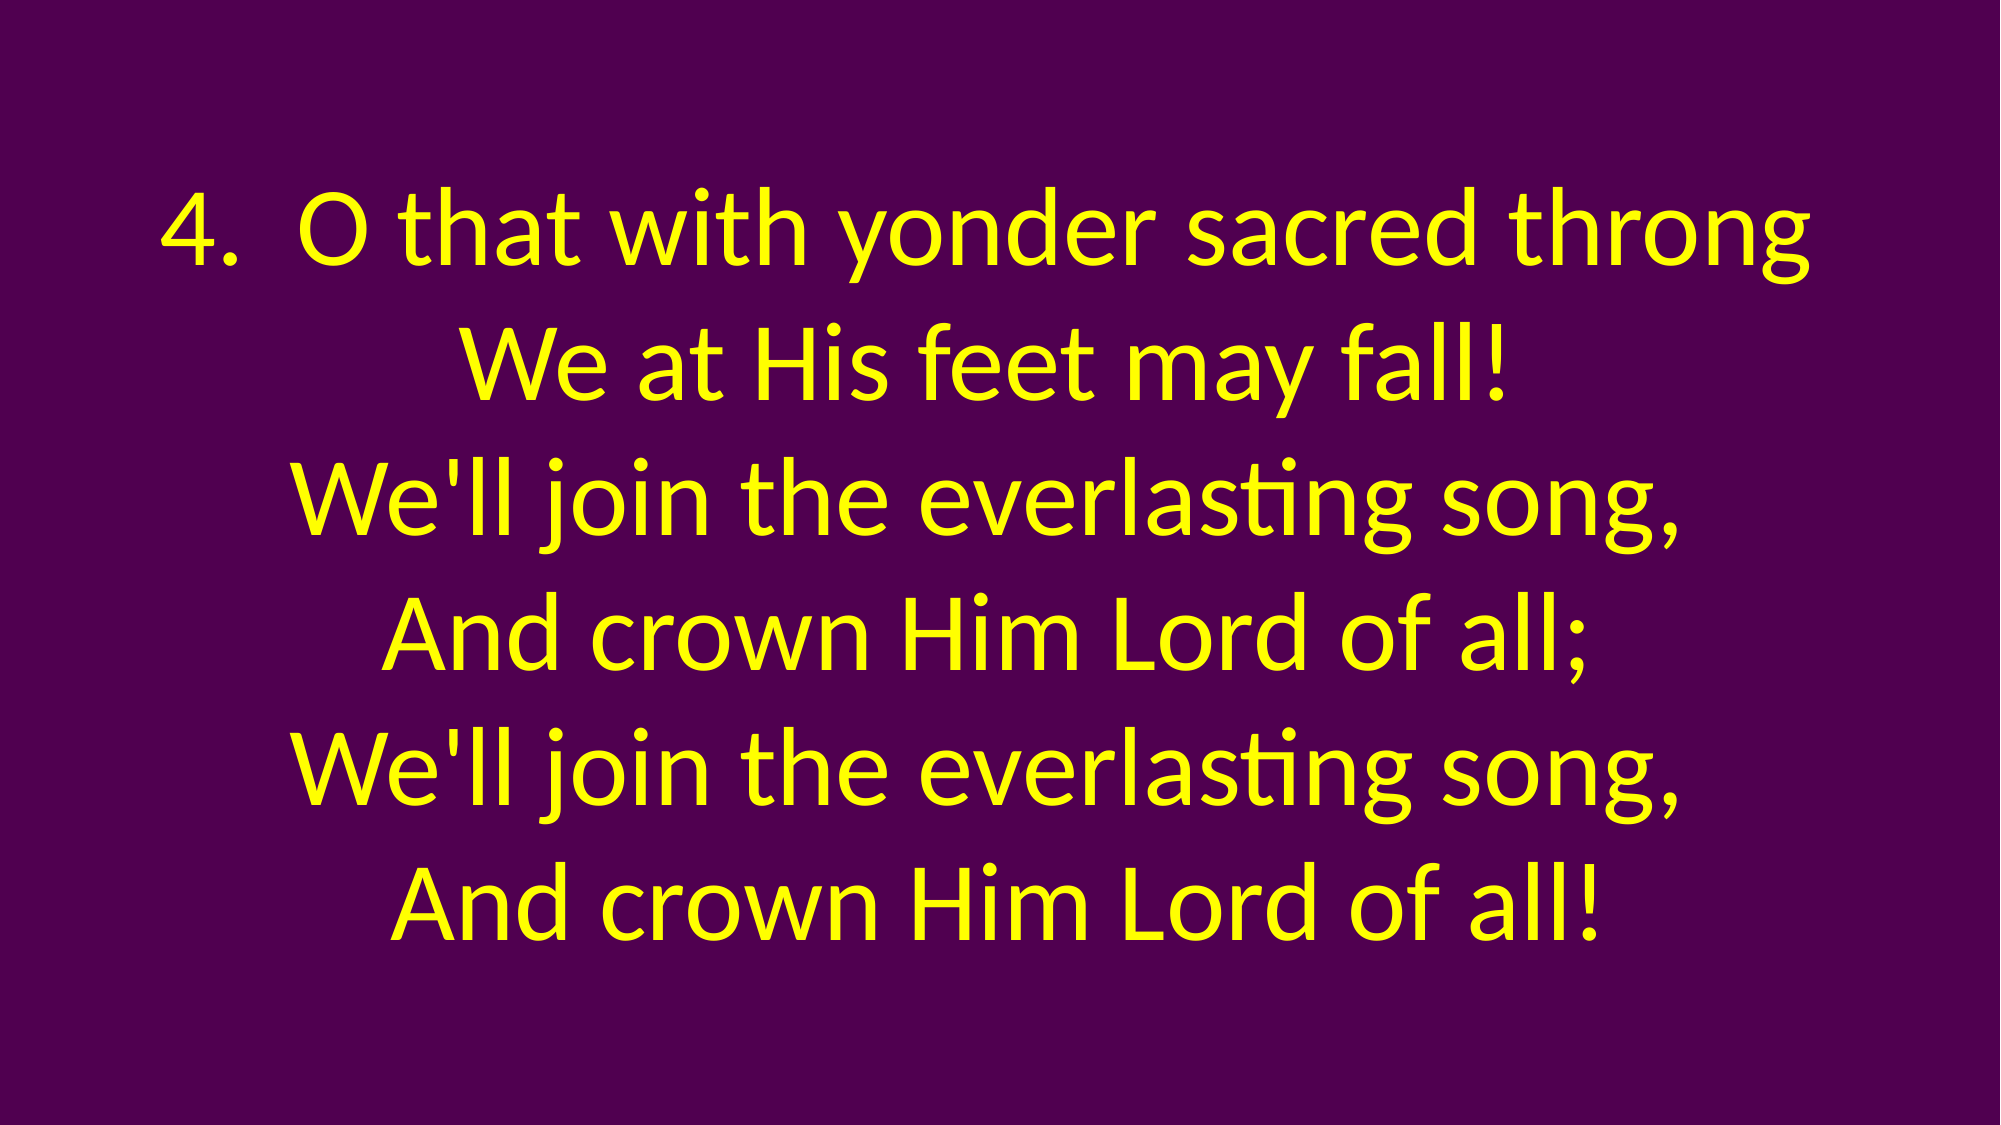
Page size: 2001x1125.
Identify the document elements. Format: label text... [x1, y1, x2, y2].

text_box 4. O that with yonder sacred throng We at His feet may fall! We'll join the everlasting song, And crown Him Lord of all; We'll join the everlasting song, And crown Him Lord of all! [0, 145, 2000, 971]
